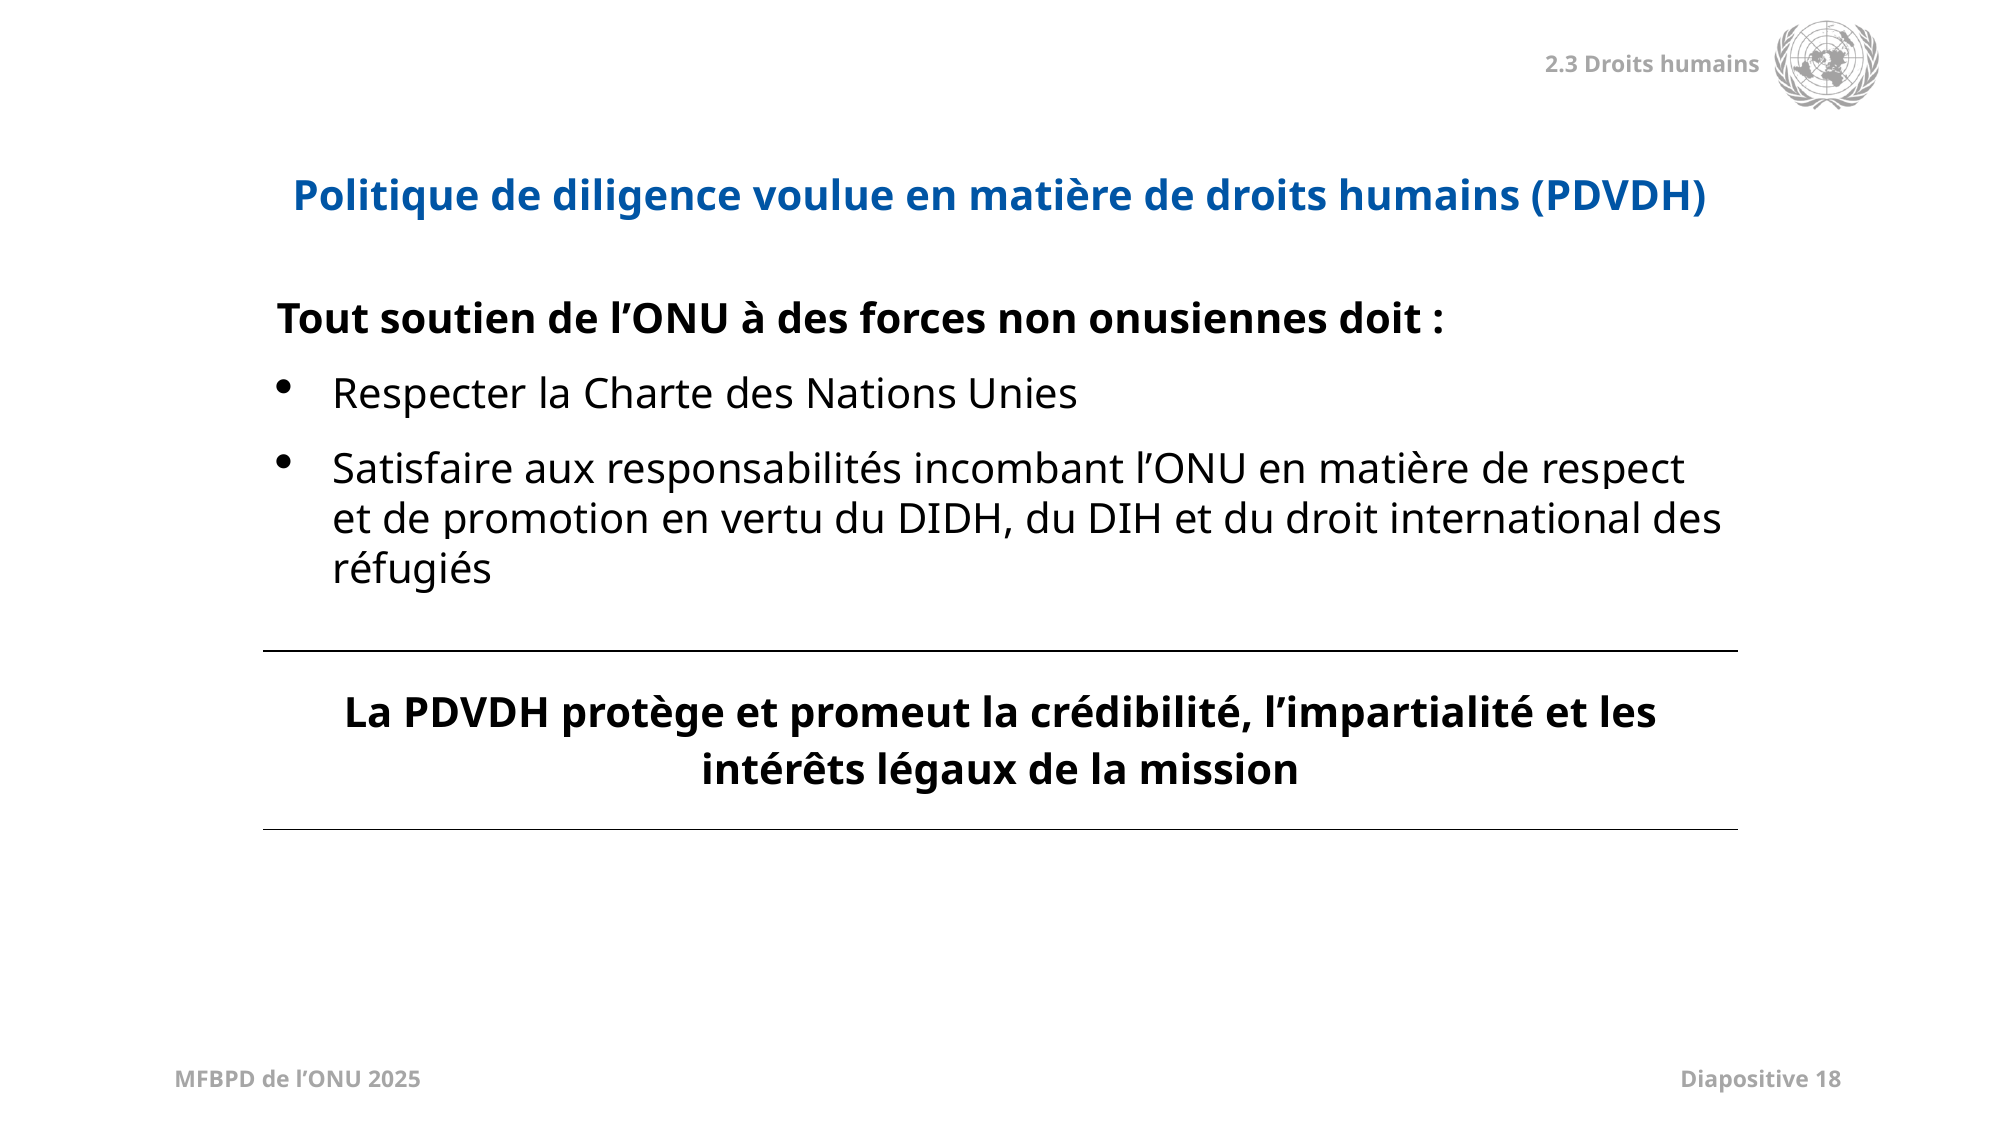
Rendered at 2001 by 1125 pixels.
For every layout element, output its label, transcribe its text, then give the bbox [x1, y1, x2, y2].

table_header La PDVDH protège et promeut la crédibilité, l’impartialité et les intérêts légaux de la mission [263, 652, 1738, 829]
text_box Politique de diligence voulue en matière de droits humains (PDVDH) [144, 161, 1856, 227]
text_box Tout soutien de l’ONU à des forces non onusiennes doit : Respecter la Charte des Nations Unies Satisfaire aux responsabilités incombant l’ONU en matière de respect et de promotion en vertu du DIDH, du DIH et du droit international des réfugiés [261, 283, 1739, 600]
